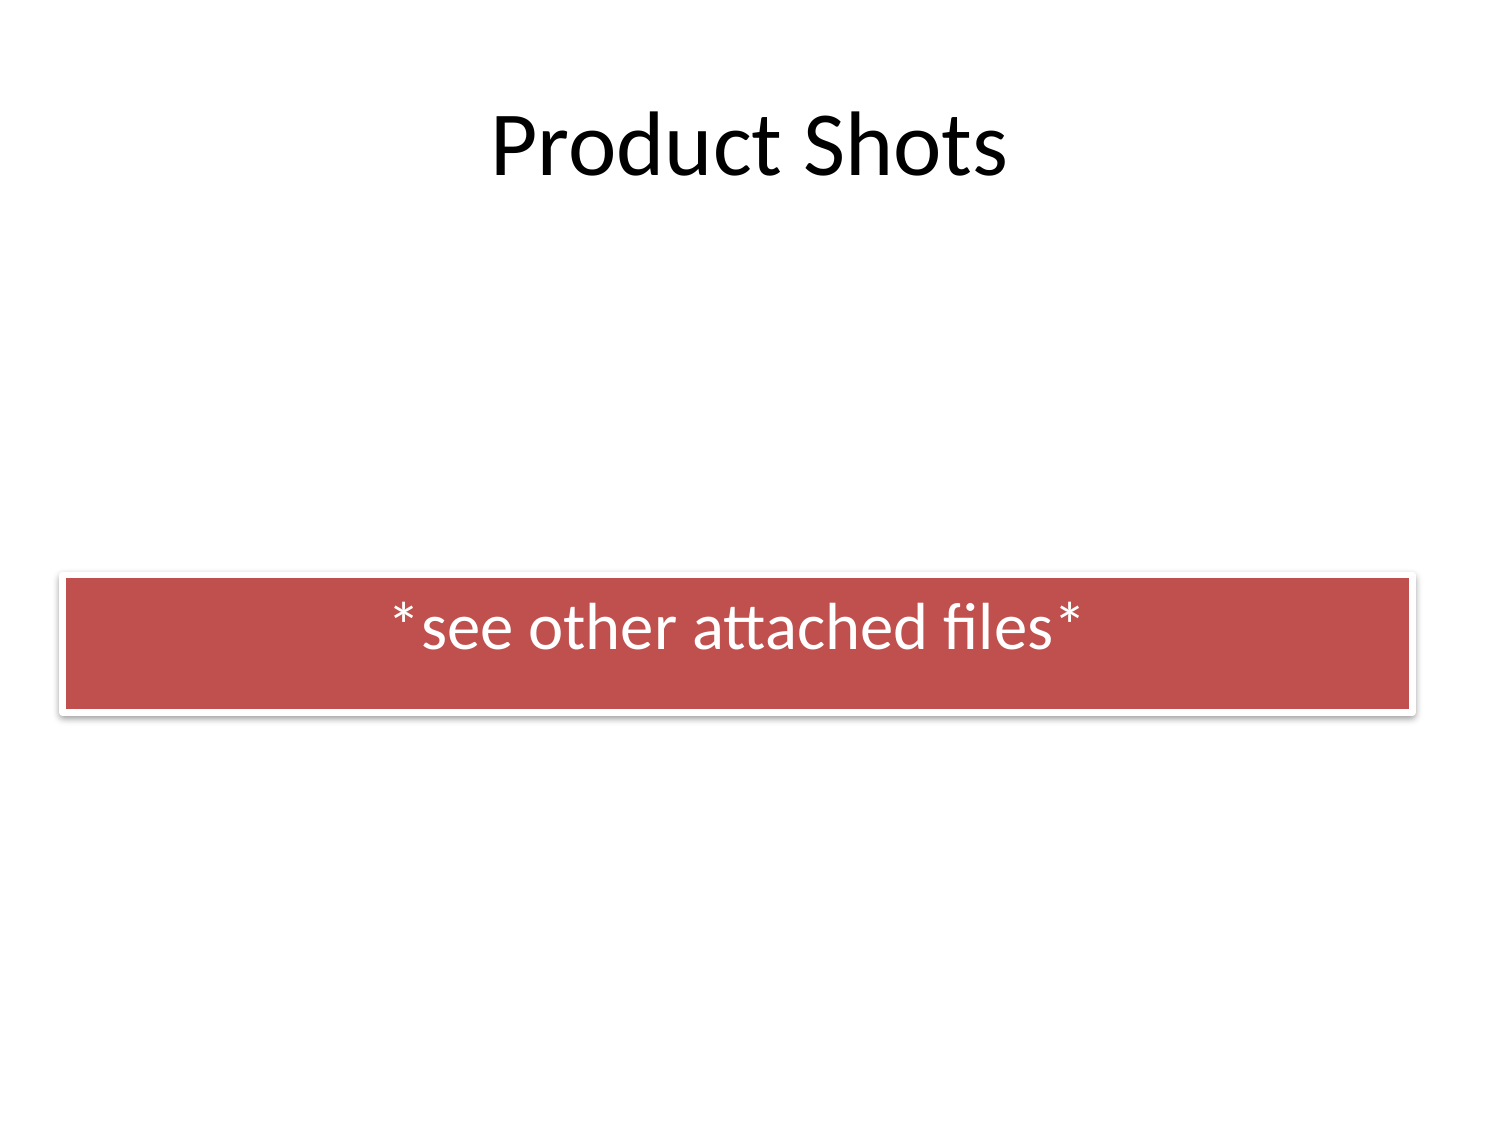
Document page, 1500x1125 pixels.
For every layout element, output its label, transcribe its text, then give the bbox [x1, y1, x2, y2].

title Product Shots [75, 45, 1425, 233]
list *see other attached files* [59, 572, 1416, 716]
